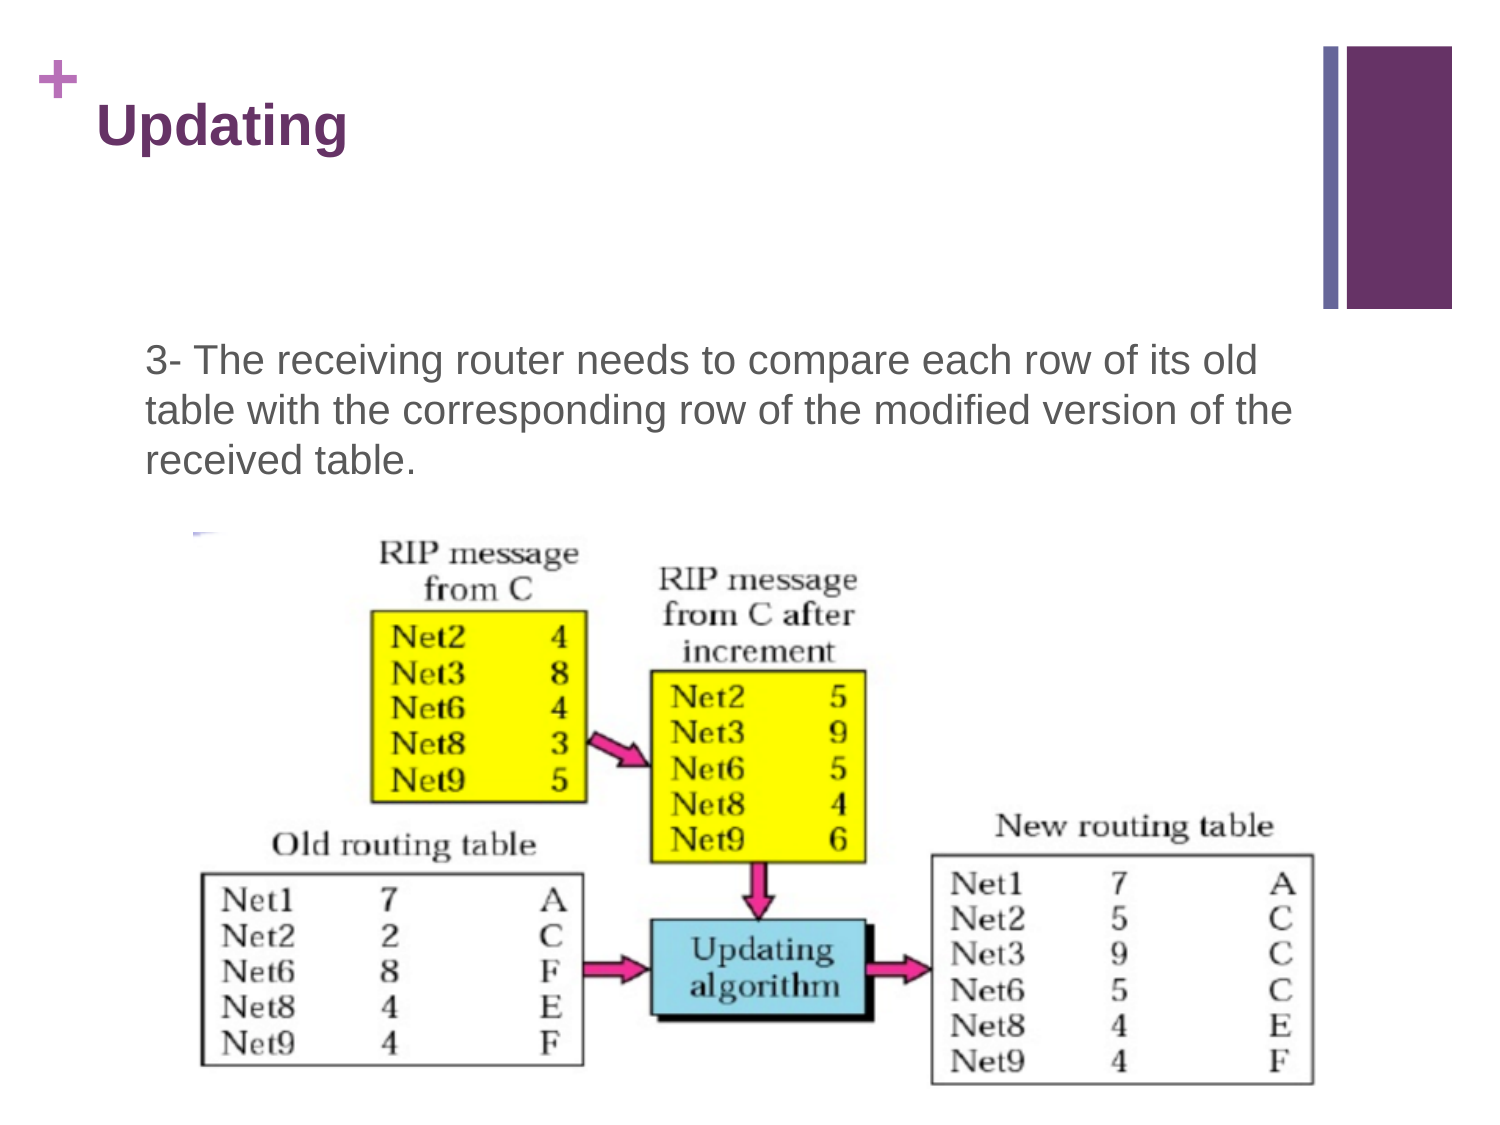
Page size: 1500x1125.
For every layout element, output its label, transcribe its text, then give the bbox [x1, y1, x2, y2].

list 3- The receiving router needs to compare each row of its old table with the corresponding row of the modified version of the received table. [81, 324, 1322, 1005]
title Updating [81, 79, 1322, 263]
picture [193, 532, 1369, 1090]
